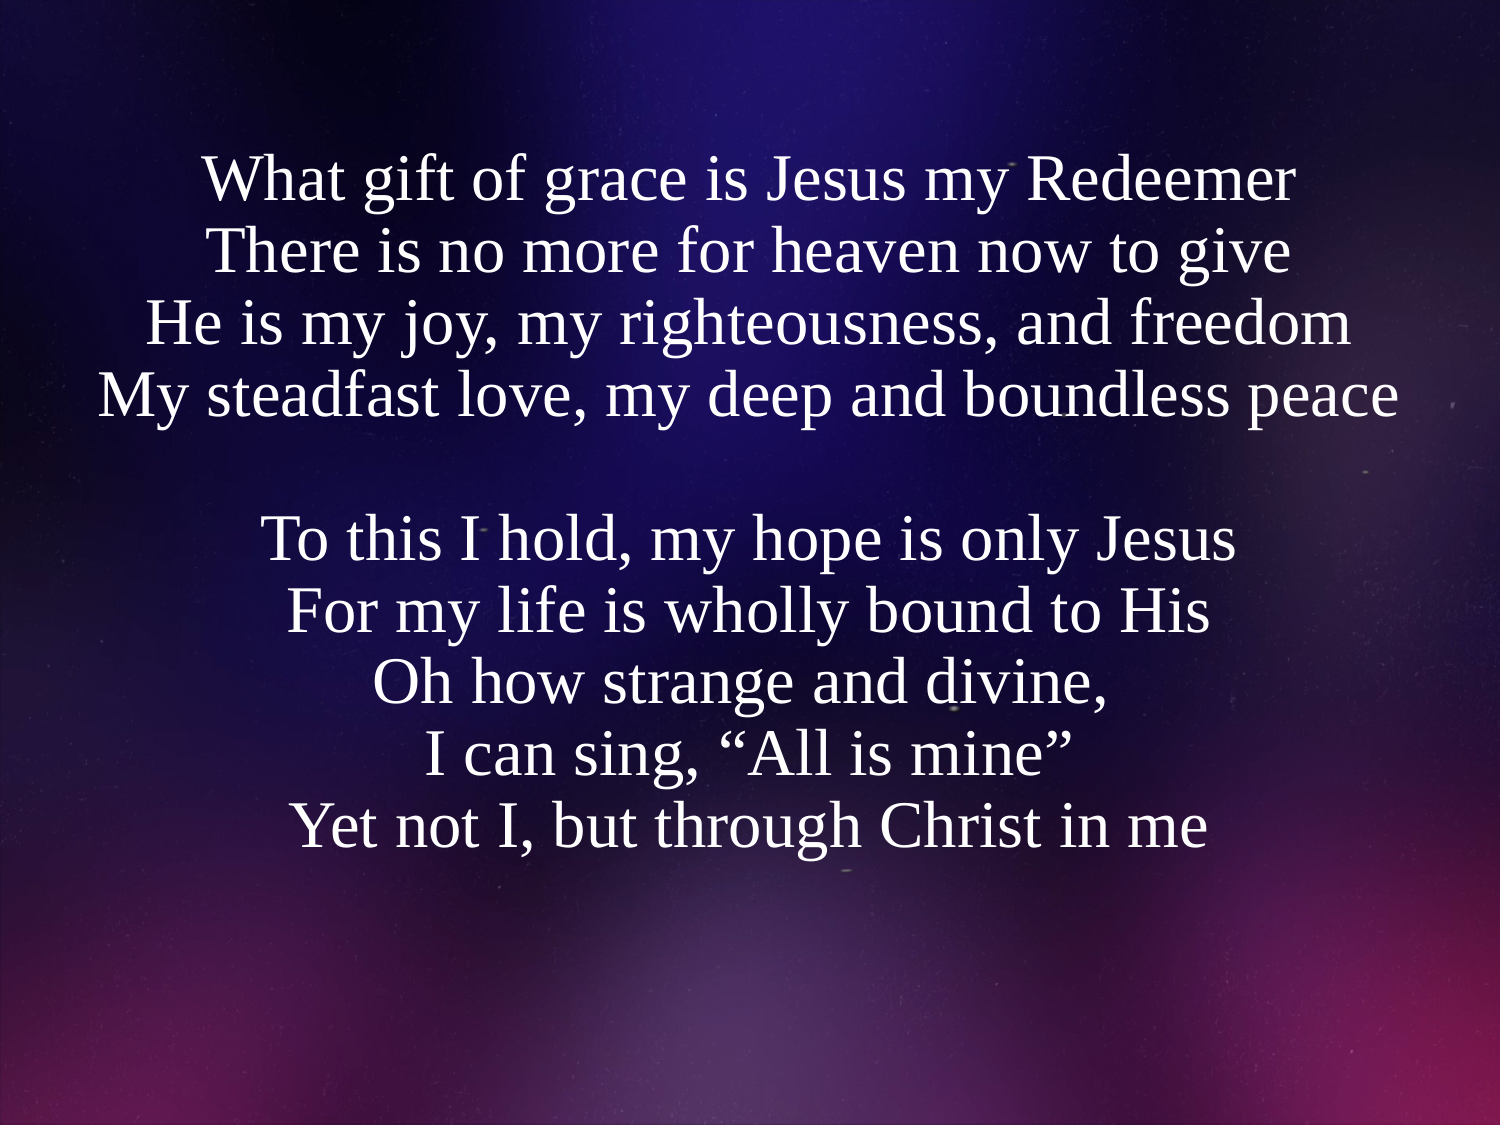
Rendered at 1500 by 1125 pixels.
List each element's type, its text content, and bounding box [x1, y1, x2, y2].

picture [0, 0, 1500, 1125]
title What gift of grace is Jesus my Redeemer There is no more for heaven now to give He is my joy, my righteousness, and freedom My steadfast love, my deep and boundless peace To this I hold, my hope is only Jesus For my life is wholly bound to His Oh how strange and divine, I can sing, “All is mine” Yet not I, but through Christ in me [37, 408, 1463, 597]
